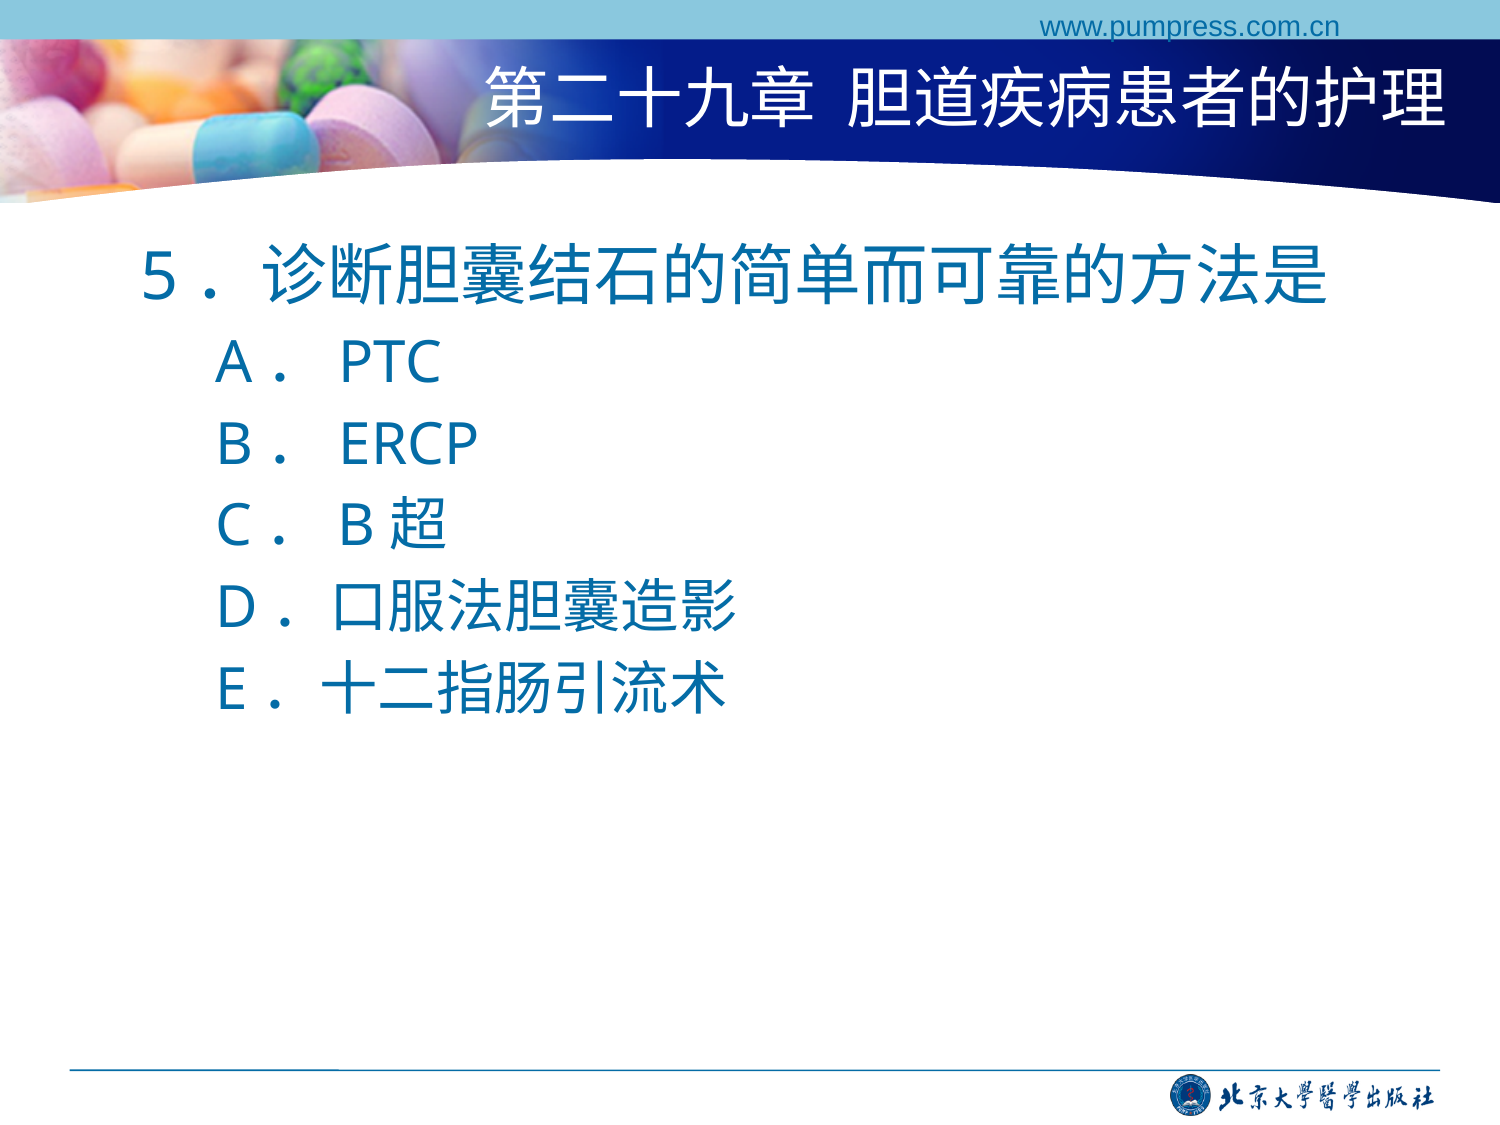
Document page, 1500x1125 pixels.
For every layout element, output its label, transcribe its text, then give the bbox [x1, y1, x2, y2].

slide_number www.pumpress.com.cn [1025, 0, 1463, 38]
list 5．诊断胆囊结石的简单而可靠的方法是 A．PTC B．ERCP C．B超 D．口服法胆囊造影 E．十二指肠引流术 [49, 224, 1463, 1026]
picture [1170, 1074, 1436, 1118]
title 第二十九章 胆道疾病患者的护理 [137, 49, 1463, 143]
picture [0, 40, 1500, 203]
